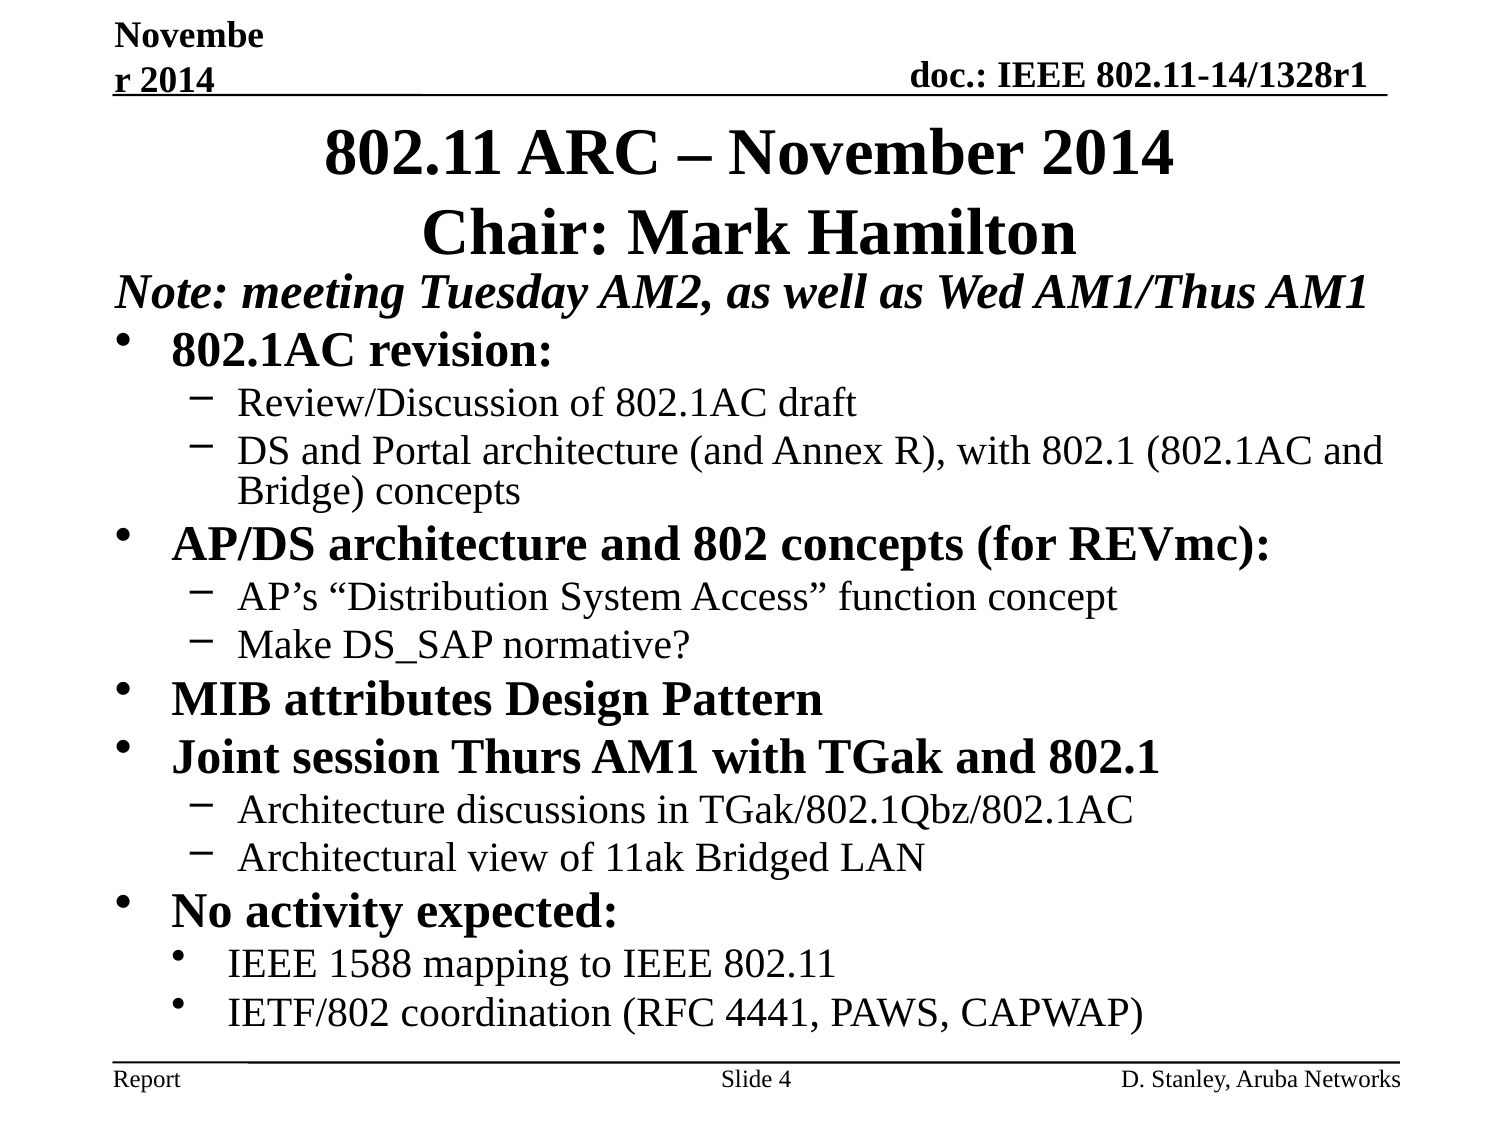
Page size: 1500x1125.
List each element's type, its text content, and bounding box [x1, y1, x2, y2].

slide_number Slide 4 [712, 1062, 800, 1093]
title 802.11 ARC – November 2014 Chair: Mark Hamilton [112, 137, 1388, 238]
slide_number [114, 54, 274, 100]
footer D. Stanley, Aruba Networks [1110, 1062, 1402, 1093]
list Note: meeting Tuesday AM2, as well as Wed AM1/Thus AM1 802.1AC revision: Review/Discussion of 802.1AC draft DS and Portal architecture (and Annex R), with 802.1 (802.1AC and Bridge) concepts AP/DS architecture and 802 concepts (for REVmc): AP’s “Distribution System Access” function concept Make DS_SAP normative? MIB attributes Design Pattern Joint session Thurs AM1 with TGak and 802.1 Architecture discussions in TGak/802.1Qbz/802.1AC Architectural view of 11ak Bridged LAN No activity expected: IEEE 1588 mapping to IEEE 802.11 IETF/802 coordination (RFC 4441, PAWS, CAPWAP) [99, 262, 1463, 1050]
